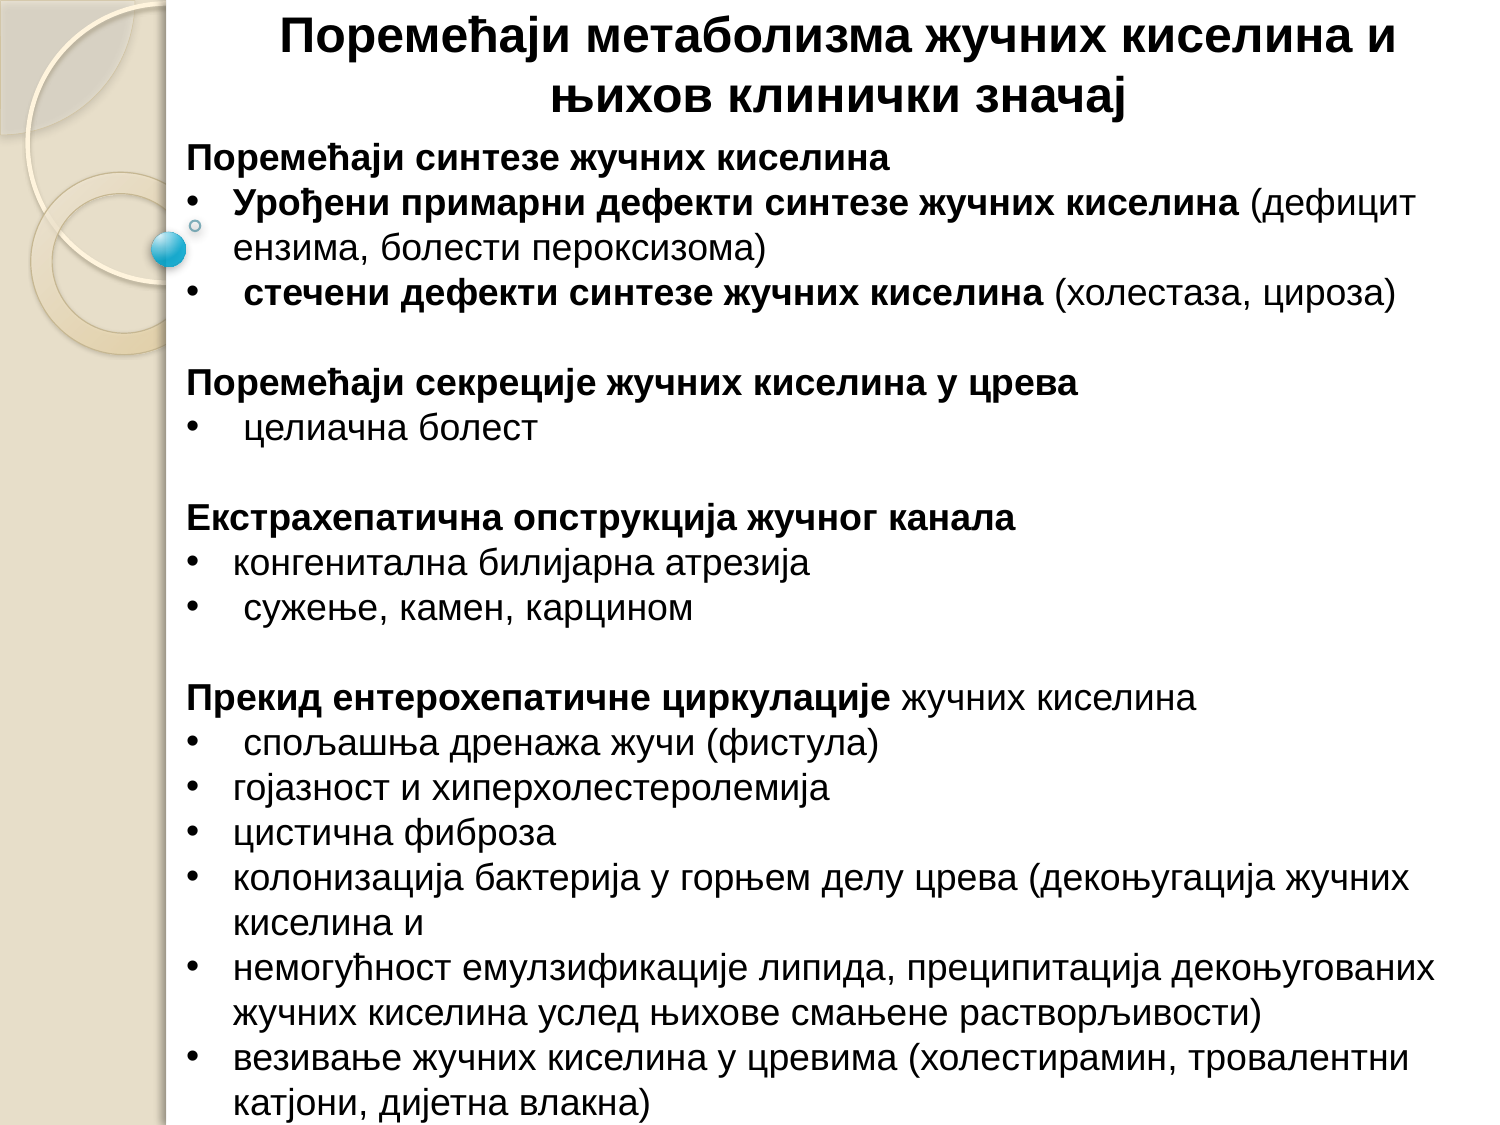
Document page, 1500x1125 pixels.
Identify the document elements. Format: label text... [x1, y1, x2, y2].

text_box Поремећаји синтезе жучних киселина Урођени примарни дефекти синтезе жучних киселина (дефицит ензима, болести пероксизома) стечени дефекти синтезе жучних киселина (холестаза, цироза) Поремећаји секреције жучних киселина у црева целиачна болест Екстрахепатична опструкција жучног канала конгенитална билијарна атрезија сужење, камен, карцином Прекид ентерохепатичне циркулације жучних киселина спољашња дренажа жучи (фистула) гојазност и хиперхолестеролемија цистична фиброза колонизација бактерија у горњем делу црева (декоњугација жучних киселина и немогућност емулзификације липида, преципитација декоњугованих жучних киселина услед њихове смањене растворљивости) везивање жучних киселина у цревима (холестирамин, тровалентни катјони, дијетна влакна) [171, 125, 1500, 1125]
text_box Поремећаји метаболизма жучних киселина и њихов клинички значај [206, 0, 1471, 125]
